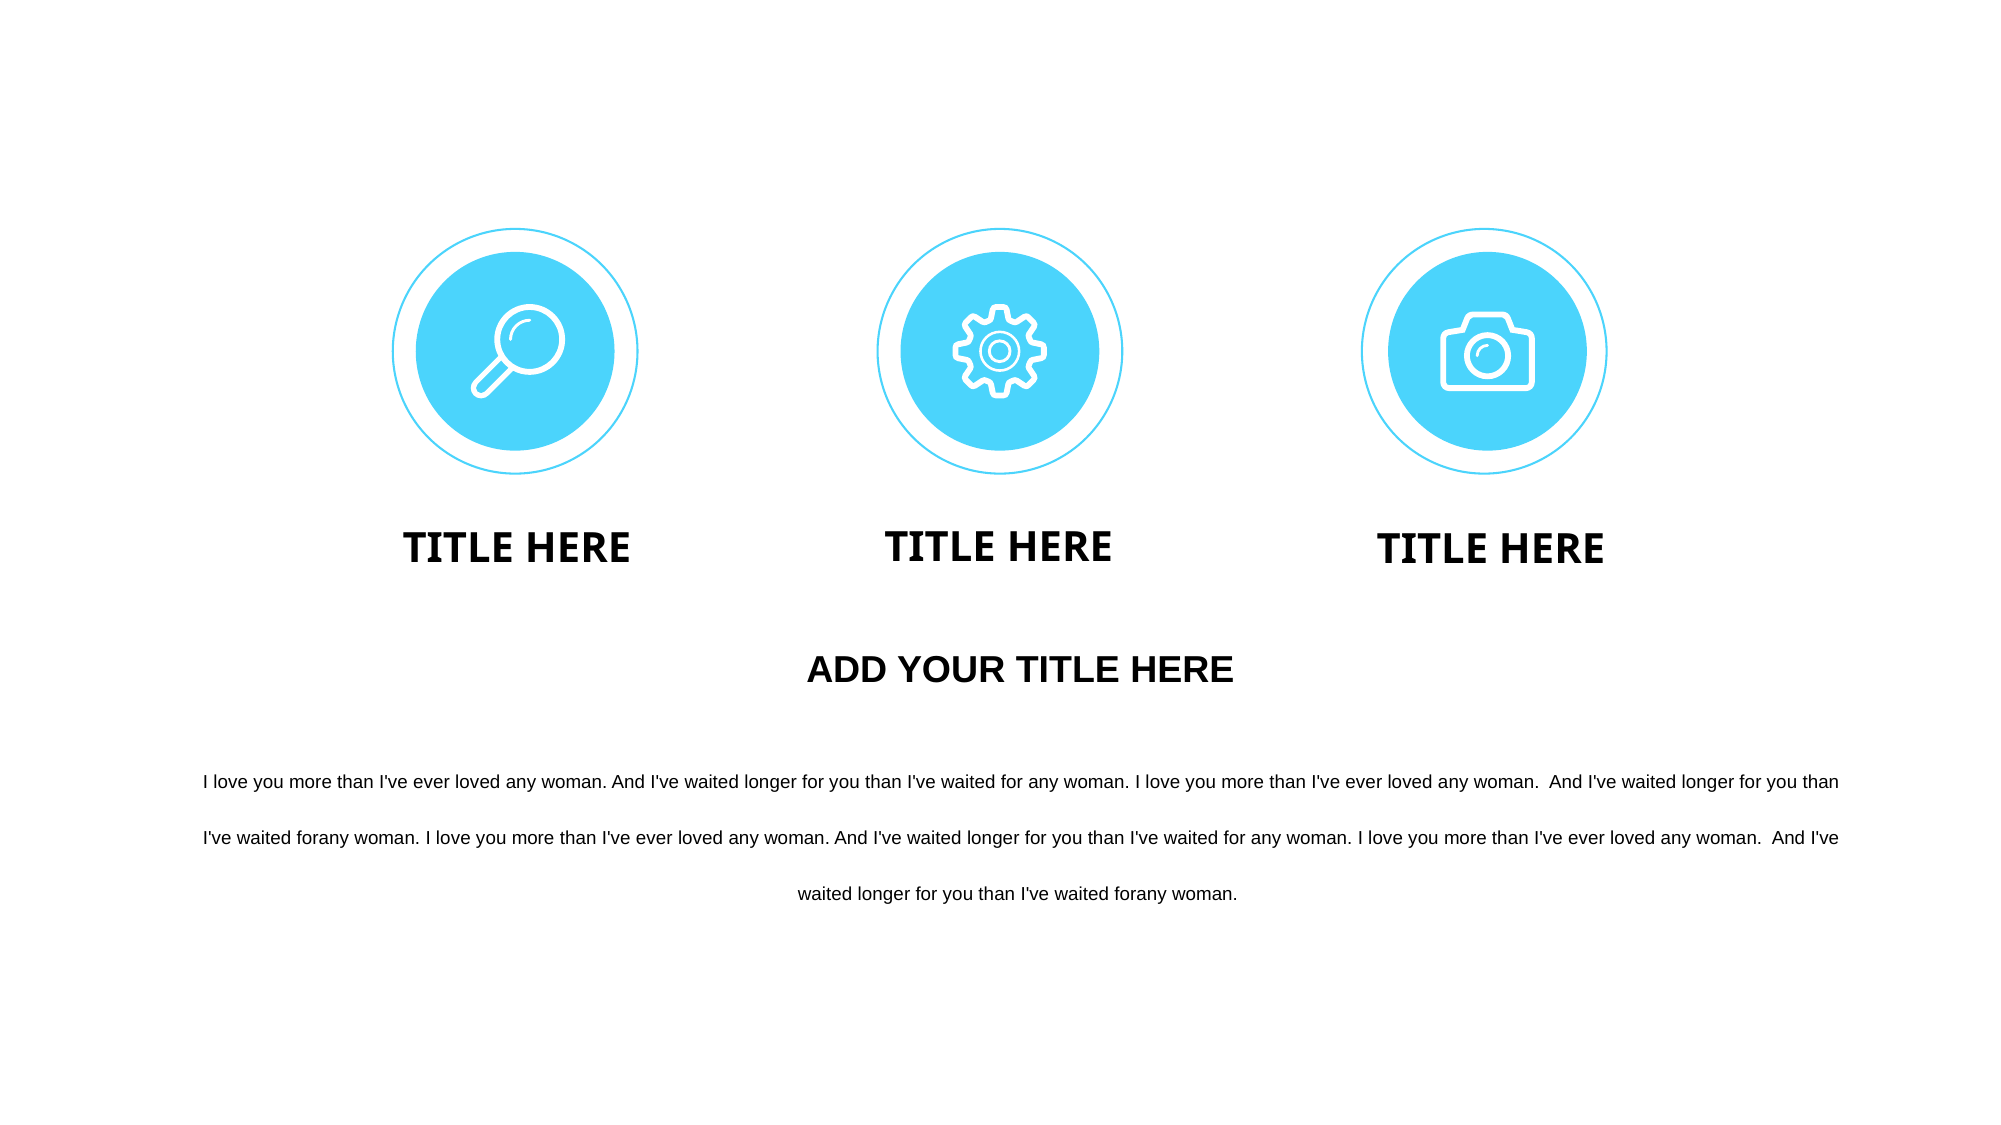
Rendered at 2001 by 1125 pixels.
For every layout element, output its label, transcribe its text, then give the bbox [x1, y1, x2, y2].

text_box TITLE HERE [869, 487, 1130, 578]
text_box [952, 304, 1047, 399]
text_box [876, 227, 1124, 475]
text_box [470, 304, 566, 399]
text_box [1440, 311, 1535, 392]
text_box TITLE HERE [387, 488, 648, 579]
text_box ADD YOUR TITLE HERE [787, 614, 1254, 697]
text_box I love you more than I've ever loved any woman. And I've waited longer for you than I've waited for any woman. I love you more than I've ever loved any woman. And I've waited longer for you than I've waited forany woman. I love you more than I've ever loved any woman. And I've waited longer for you than I've waited for any woman. I love you more than I've ever loved any woman. And I've waited longer for you than I've waited forany woman. [178, 728, 1863, 1025]
text_box [391, 227, 639, 475]
text_box [1360, 227, 1608, 475]
text_box TITLE HERE [1361, 489, 1623, 579]
